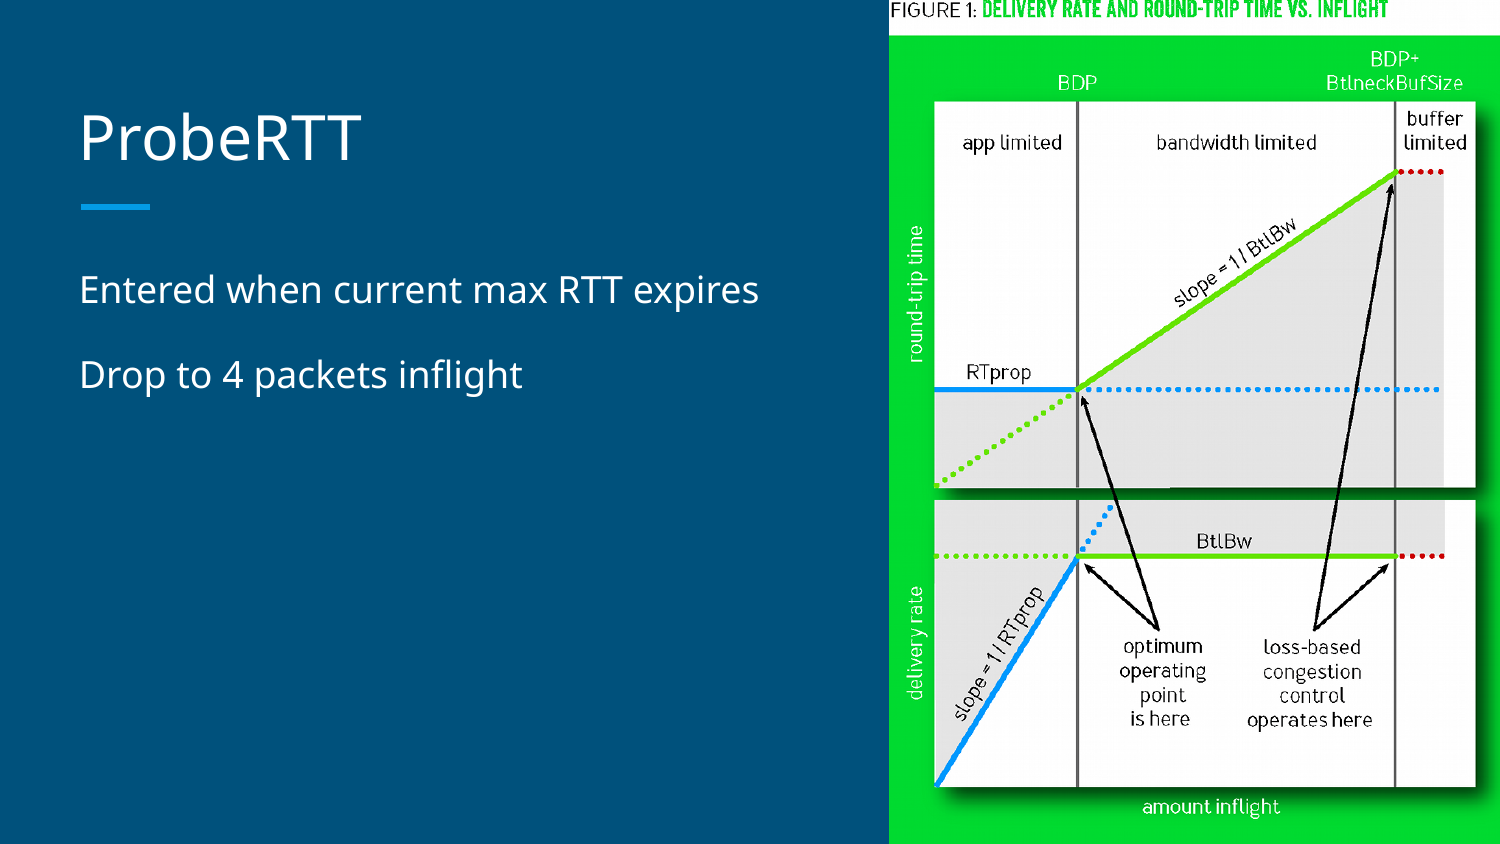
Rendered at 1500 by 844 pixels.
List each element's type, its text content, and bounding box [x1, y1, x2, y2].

list Entered when current max RTT expires Drop to 4 packets inflight [63, 244, 884, 750]
picture [890, 0, 1500, 844]
title ProbeRTT [63, 75, 884, 188]
